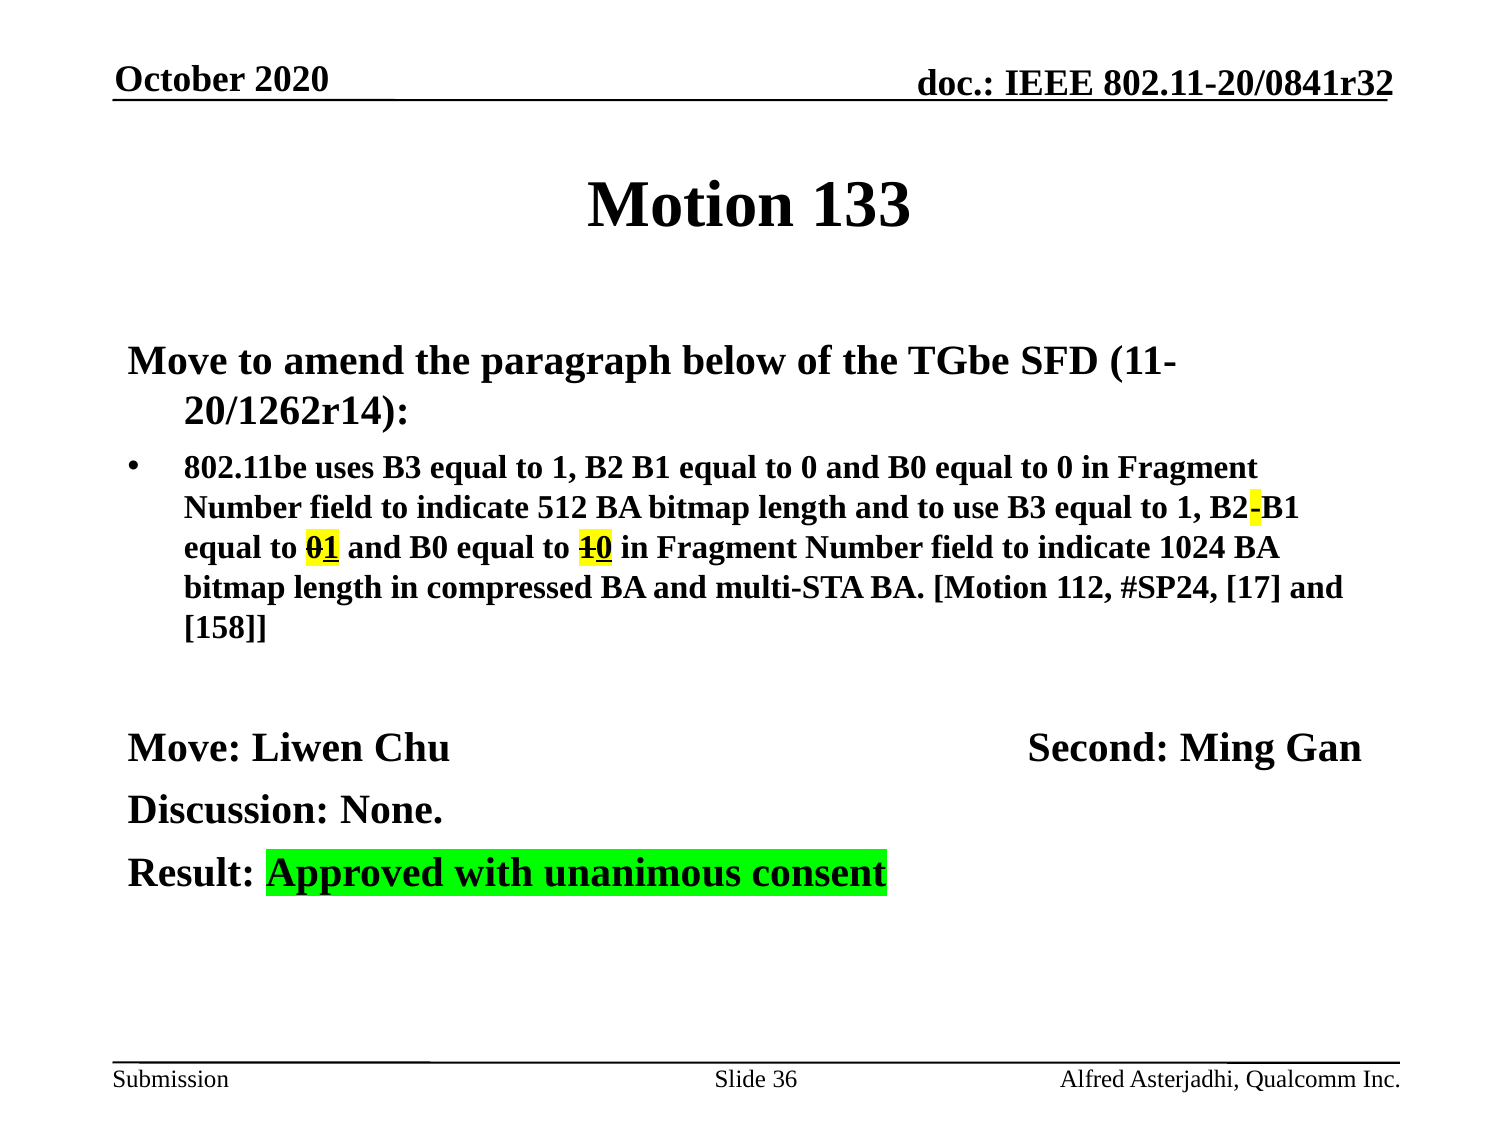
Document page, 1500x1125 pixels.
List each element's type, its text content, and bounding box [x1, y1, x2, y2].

footer Alfred Asterjadhi, Qualcomm Inc. [878, 1061, 1402, 1093]
title Motion 133 [112, 112, 1388, 288]
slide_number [114, 54, 423, 100]
list Move to amend the paragraph below of the TGbe SFD (11-20/1262r14): 802.11be uses B3 equal to 1, B2 B1 equal to 0 and B0 equal to 0 in Fragment Number field to indicate 512 BA bitmap length and to use B3 equal to 1, B2-B1 equal to 01 and B0 equal to 10 in Fragment Number field to indicate 1024 BA bitmap length in compressed BA and multi-STA BA. [Motion 112, #SP24, [17] and [158]] Move: Liwen Chu Second: Ming Gan Discussion: None. Result: Approved with unanimous consent [112, 324, 1388, 1000]
slide_number Slide 36 [712, 1061, 800, 1123]
